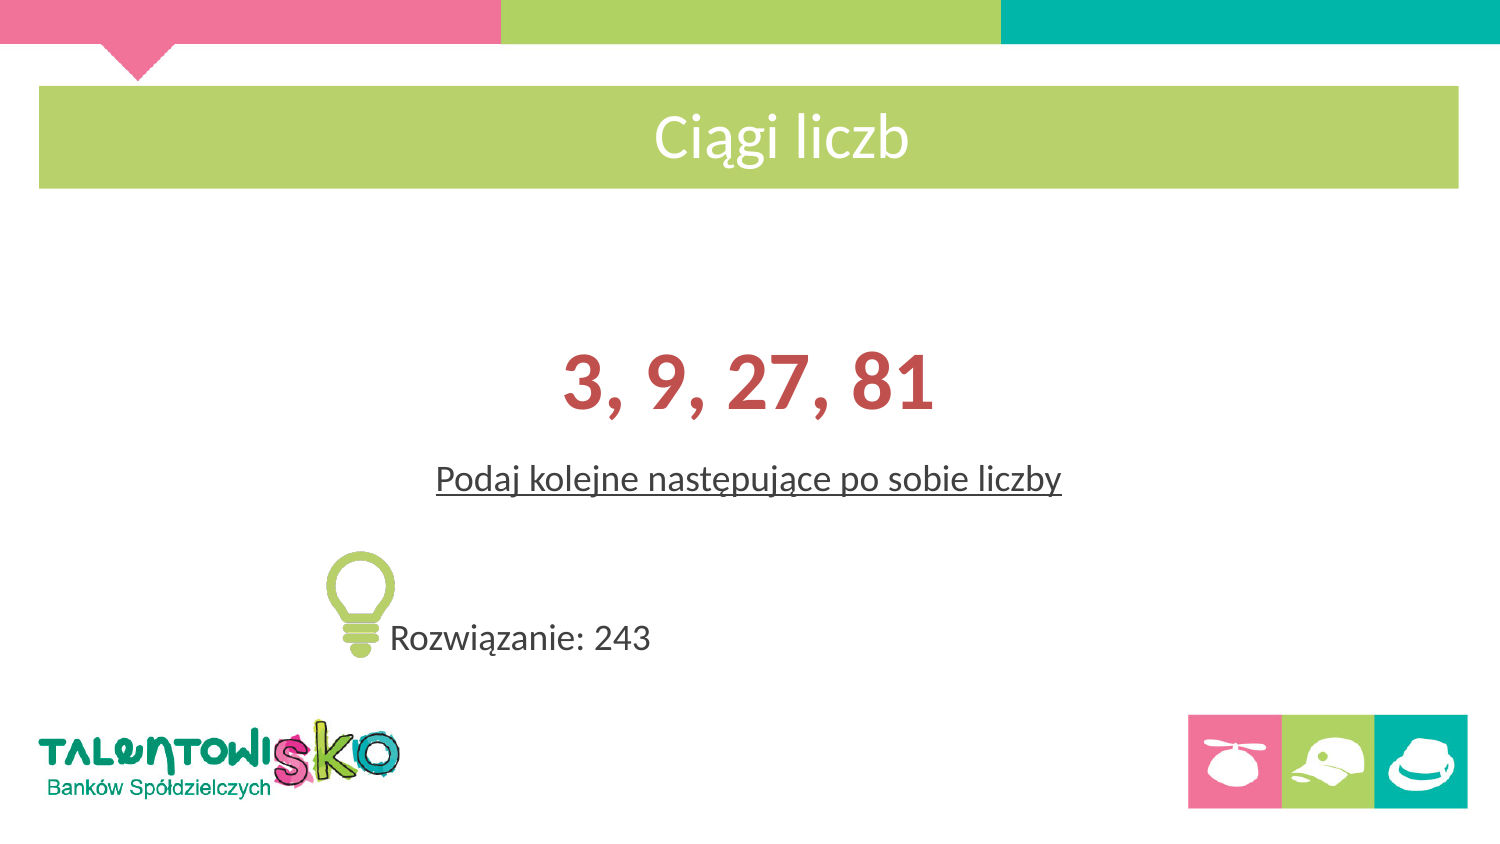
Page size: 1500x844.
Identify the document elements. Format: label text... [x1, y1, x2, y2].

text_box Rozwiązanie: 243 [423, 598, 1125, 666]
text_box 3, 9, 27, 81 Podaj kolejne następujące po sobie liczby [77, 303, 1421, 506]
picture [0, 0, 1500, 844]
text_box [38, 85, 1459, 189]
